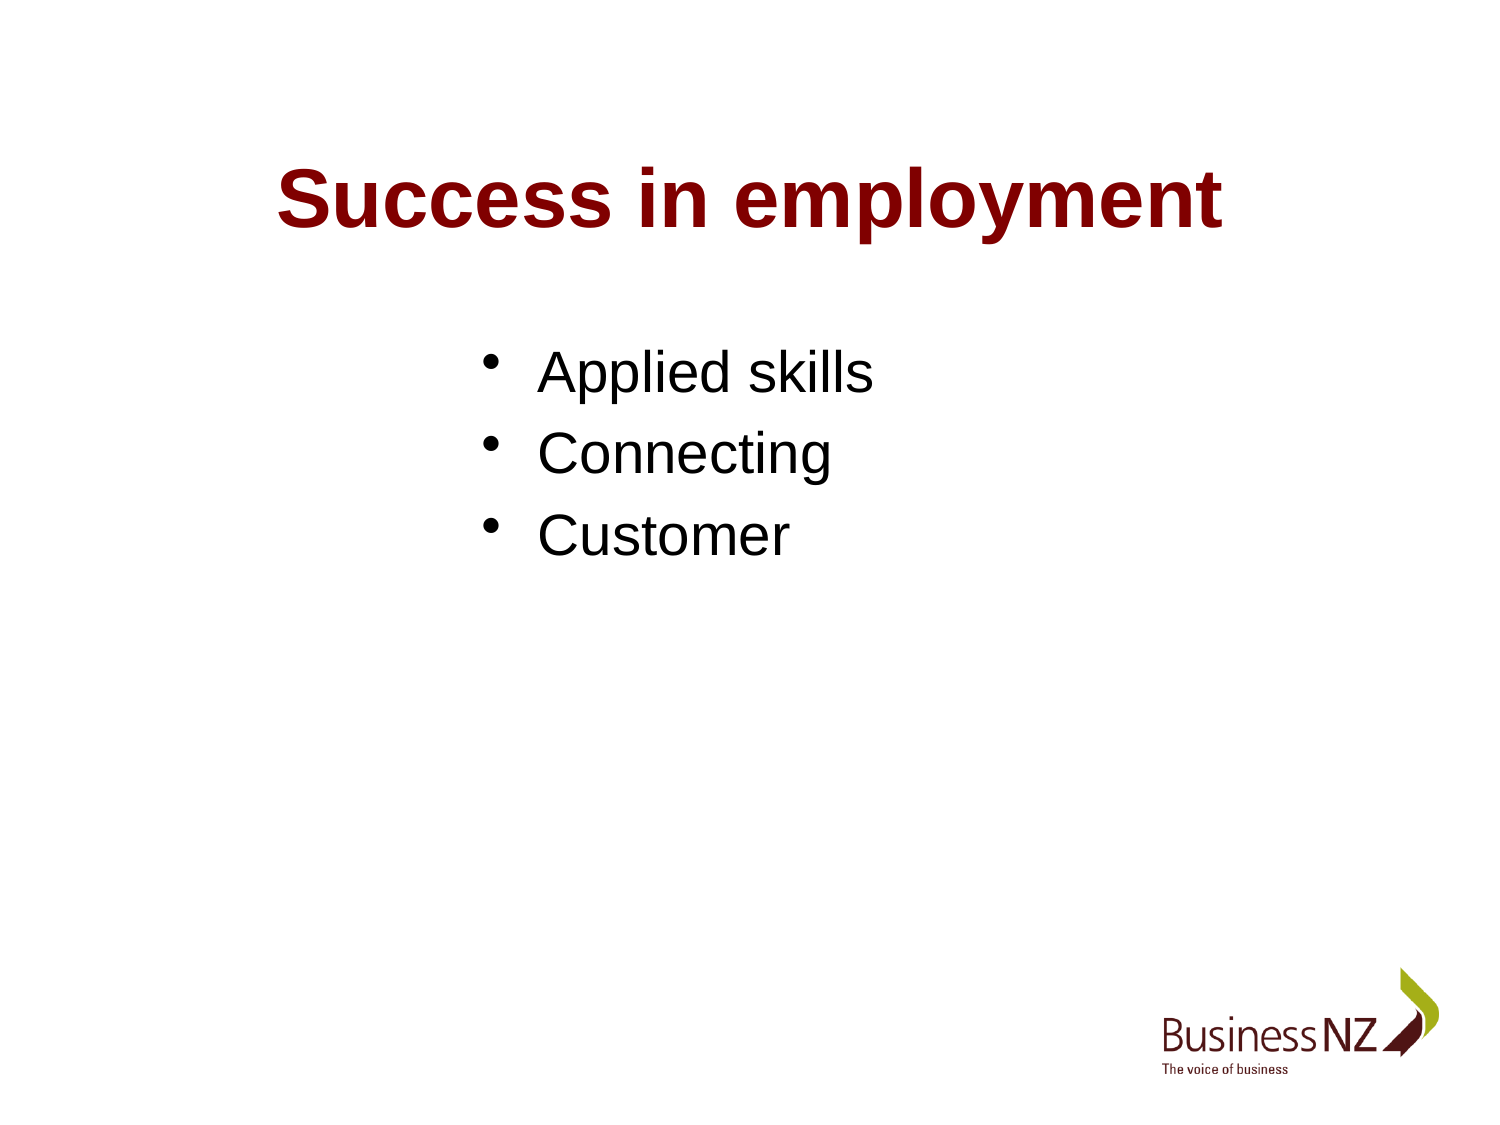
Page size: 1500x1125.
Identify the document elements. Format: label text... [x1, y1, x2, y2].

list Applied skills Connecting Customer [466, 326, 1388, 964]
picture [1162, 967, 1439, 1074]
title Success in employment [112, 99, 1388, 288]
